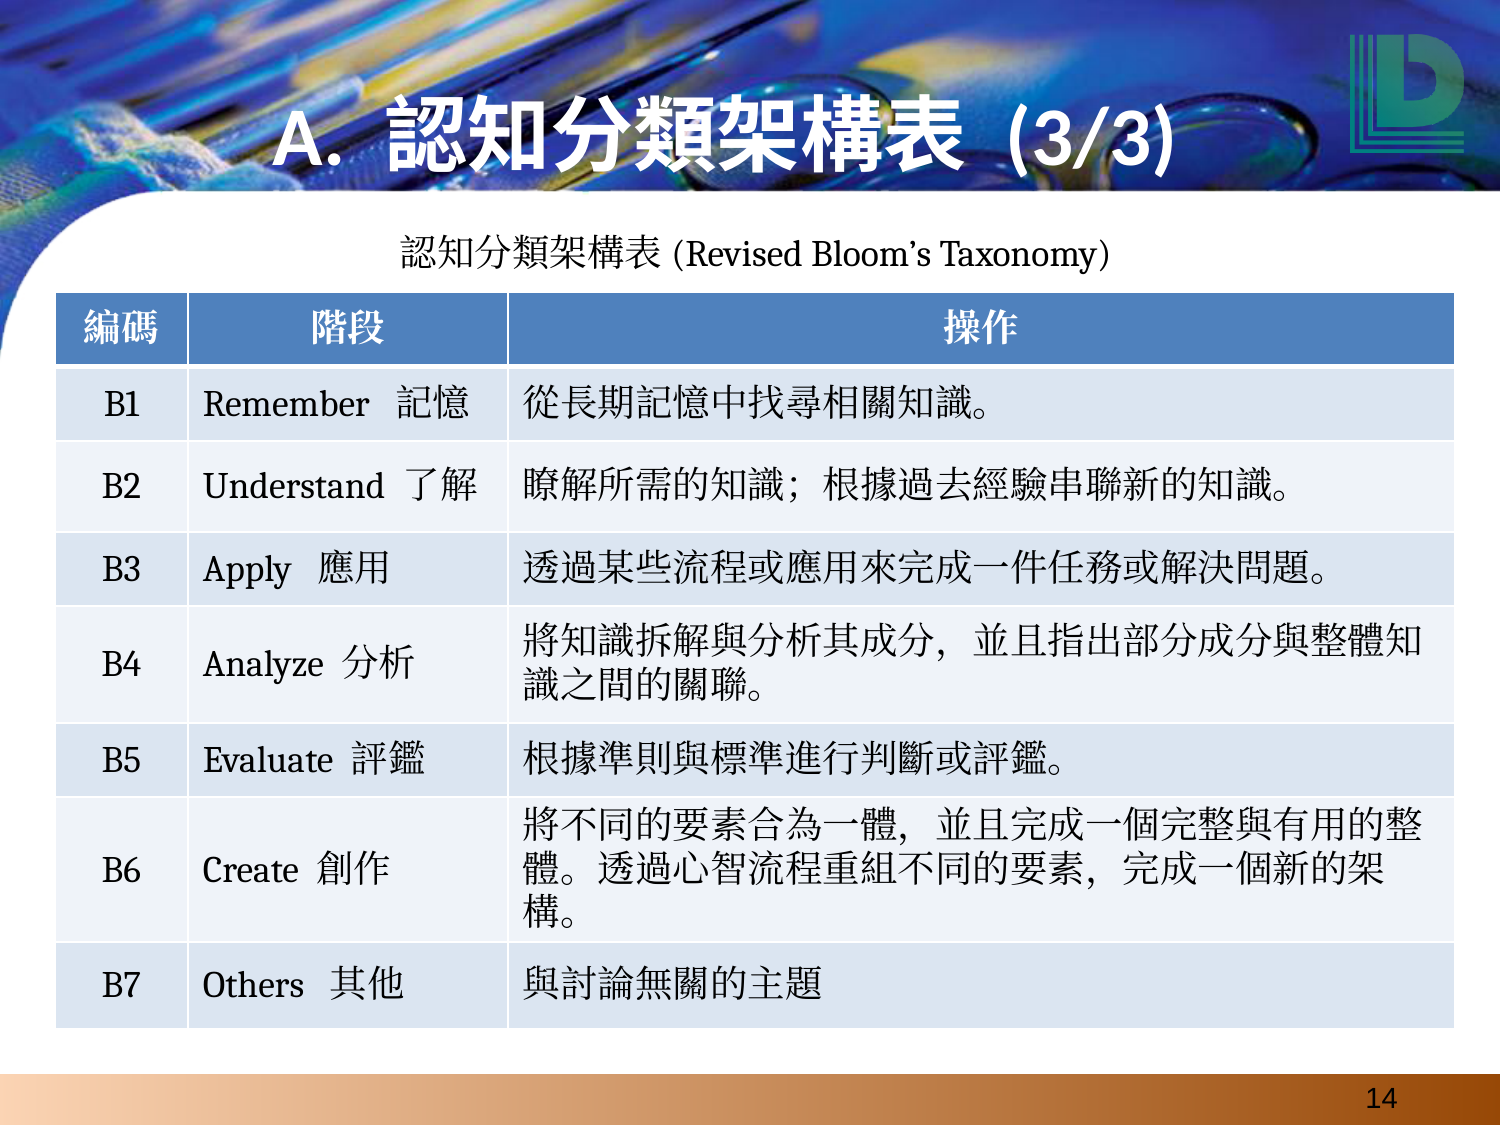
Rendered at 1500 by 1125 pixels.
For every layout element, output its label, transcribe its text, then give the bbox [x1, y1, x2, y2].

table_header 階段 [189, 293, 507, 364]
table_cell Remember 記憶 [189, 369, 507, 440]
table_cell B4 [56, 607, 187, 722]
picture [0, 0, 1500, 383]
table_cell Analyze 分析 [189, 607, 507, 722]
slide_number ‹#› [1350, 1074, 1488, 1118]
table_cell B3 [56, 533, 187, 605]
table_cell B6 [56, 798, 187, 941]
table_cell Apply 應用 [189, 533, 507, 605]
table_cell Evaluate 評鑑 [189, 724, 507, 796]
table_cell 從長期記憶中找尋相關知識。 [509, 369, 1454, 440]
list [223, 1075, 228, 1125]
table_cell Others 其他 [189, 943, 507, 1028]
table_cell B1 [56, 369, 187, 440]
table_cell 將知識拆解與分析其成分，並且指出部分成分與整體知識之間的關聯。 [509, 607, 1454, 722]
table_cell 瞭解所需的知識；根據過去經驗串聯新的知識。 [509, 442, 1454, 531]
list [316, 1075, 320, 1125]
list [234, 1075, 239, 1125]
title A. 認知分類架構表 (3/3) [137, 93, 1313, 190]
table_cell 與討論無關的主題 [509, 943, 1454, 1028]
table_cell B7 [56, 943, 187, 1028]
table_cell B5 [56, 724, 187, 796]
text_box 認知分類架構表(Revised Bloom’s Taxonomy) [135, 221, 1376, 282]
table_cell B2 [56, 442, 187, 531]
table_cell 透過某些流程或應用來完成一件任務或解決問題。 [509, 533, 1454, 605]
table_cell 2 [369, 1075, 373, 1125]
table_cell Understand 了解 [189, 442, 507, 531]
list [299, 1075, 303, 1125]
table_header 操作 [509, 293, 1454, 364]
table_header 編碼 [56, 293, 187, 364]
table_cell 將不同的要素合為一體，並且完成一個完整與有用的整體。透過心智流程重組不同的要素，完成一個新的架構。 [509, 798, 1454, 941]
table_cell 根據準則與標準進行判斷或評鑑。 [509, 724, 1454, 796]
table_cell Create 創作 [189, 798, 507, 941]
